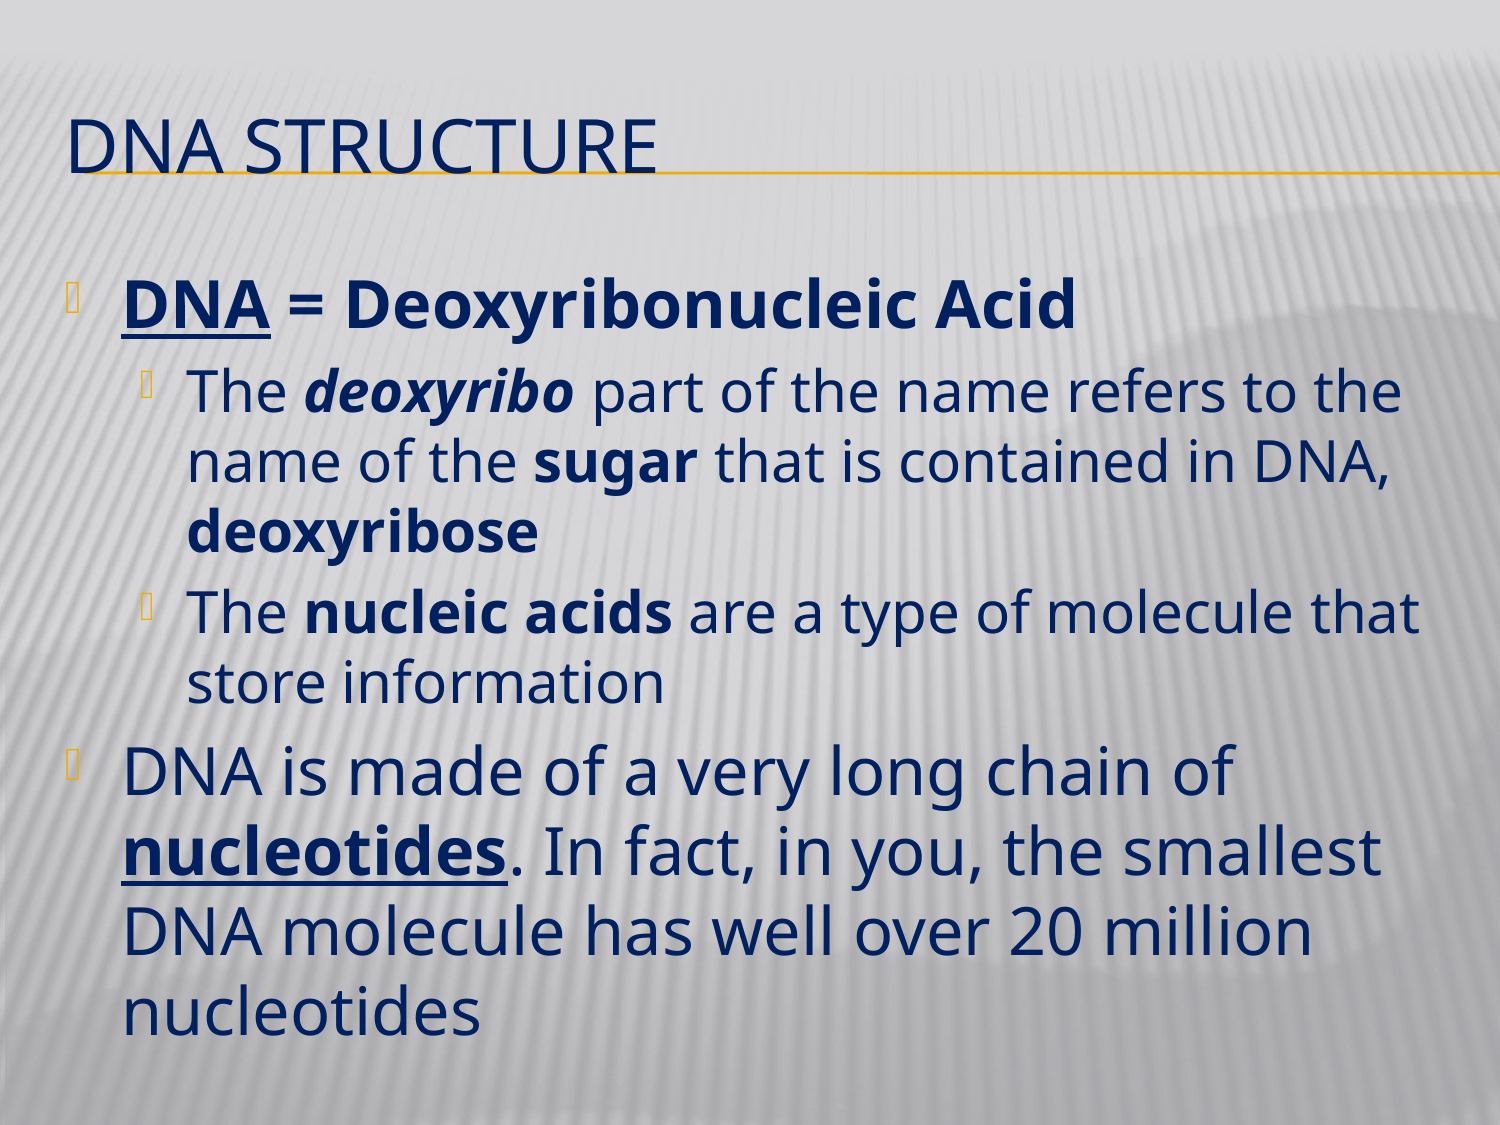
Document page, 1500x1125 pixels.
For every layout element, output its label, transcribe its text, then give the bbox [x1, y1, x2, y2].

list DNA = Deoxyribonucleic Acid The deoxyribo part of the name refers to the name of the sugar that is contained in DNA, deoxyribose The nucleic acids are a type of molecule that store information DNA is made of a very long chain of nucleotides. In fact, in you, the smallest DNA molecule has well over 20 million nucleotides [50, 254, 1475, 998]
title DNA structure [50, 75, 1475, 213]
